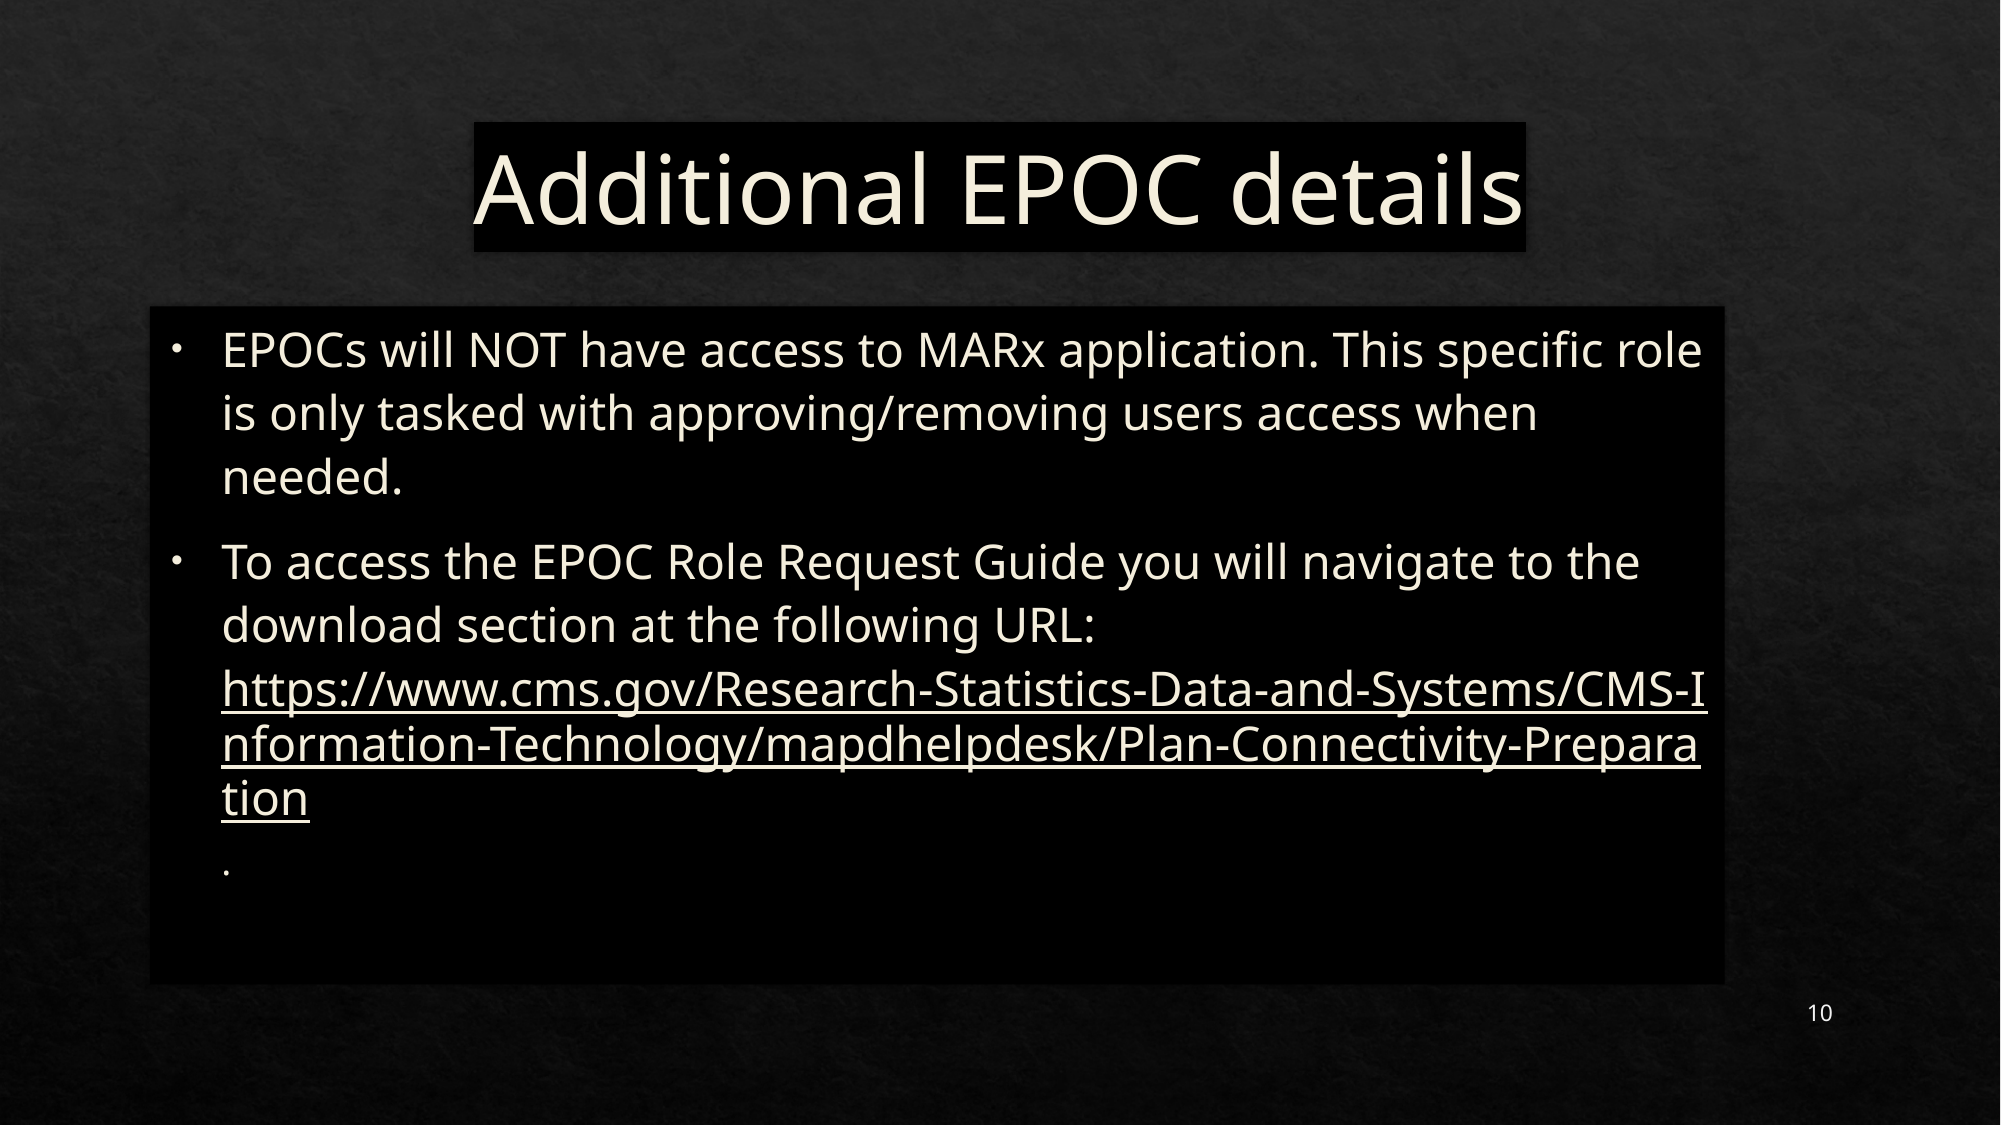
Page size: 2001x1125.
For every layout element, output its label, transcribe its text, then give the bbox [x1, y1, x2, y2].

title Additional EPOC details [150, 90, 1850, 297]
slide_number 10 [1724, 984, 1849, 1045]
list EPOCs will NOT have access to MARx application. This specific role is only tasked with approving/removing users access when needed. To access the EPOC Role Request Guide you will navigate to the download section at the following URL: https://www.cms.gov/Research-Statistics-Data-and-Systems/CMS-Information-Technology/mapdhelpdesk/Plan-Connectivity-Preparation. [149, 306, 1725, 985]
